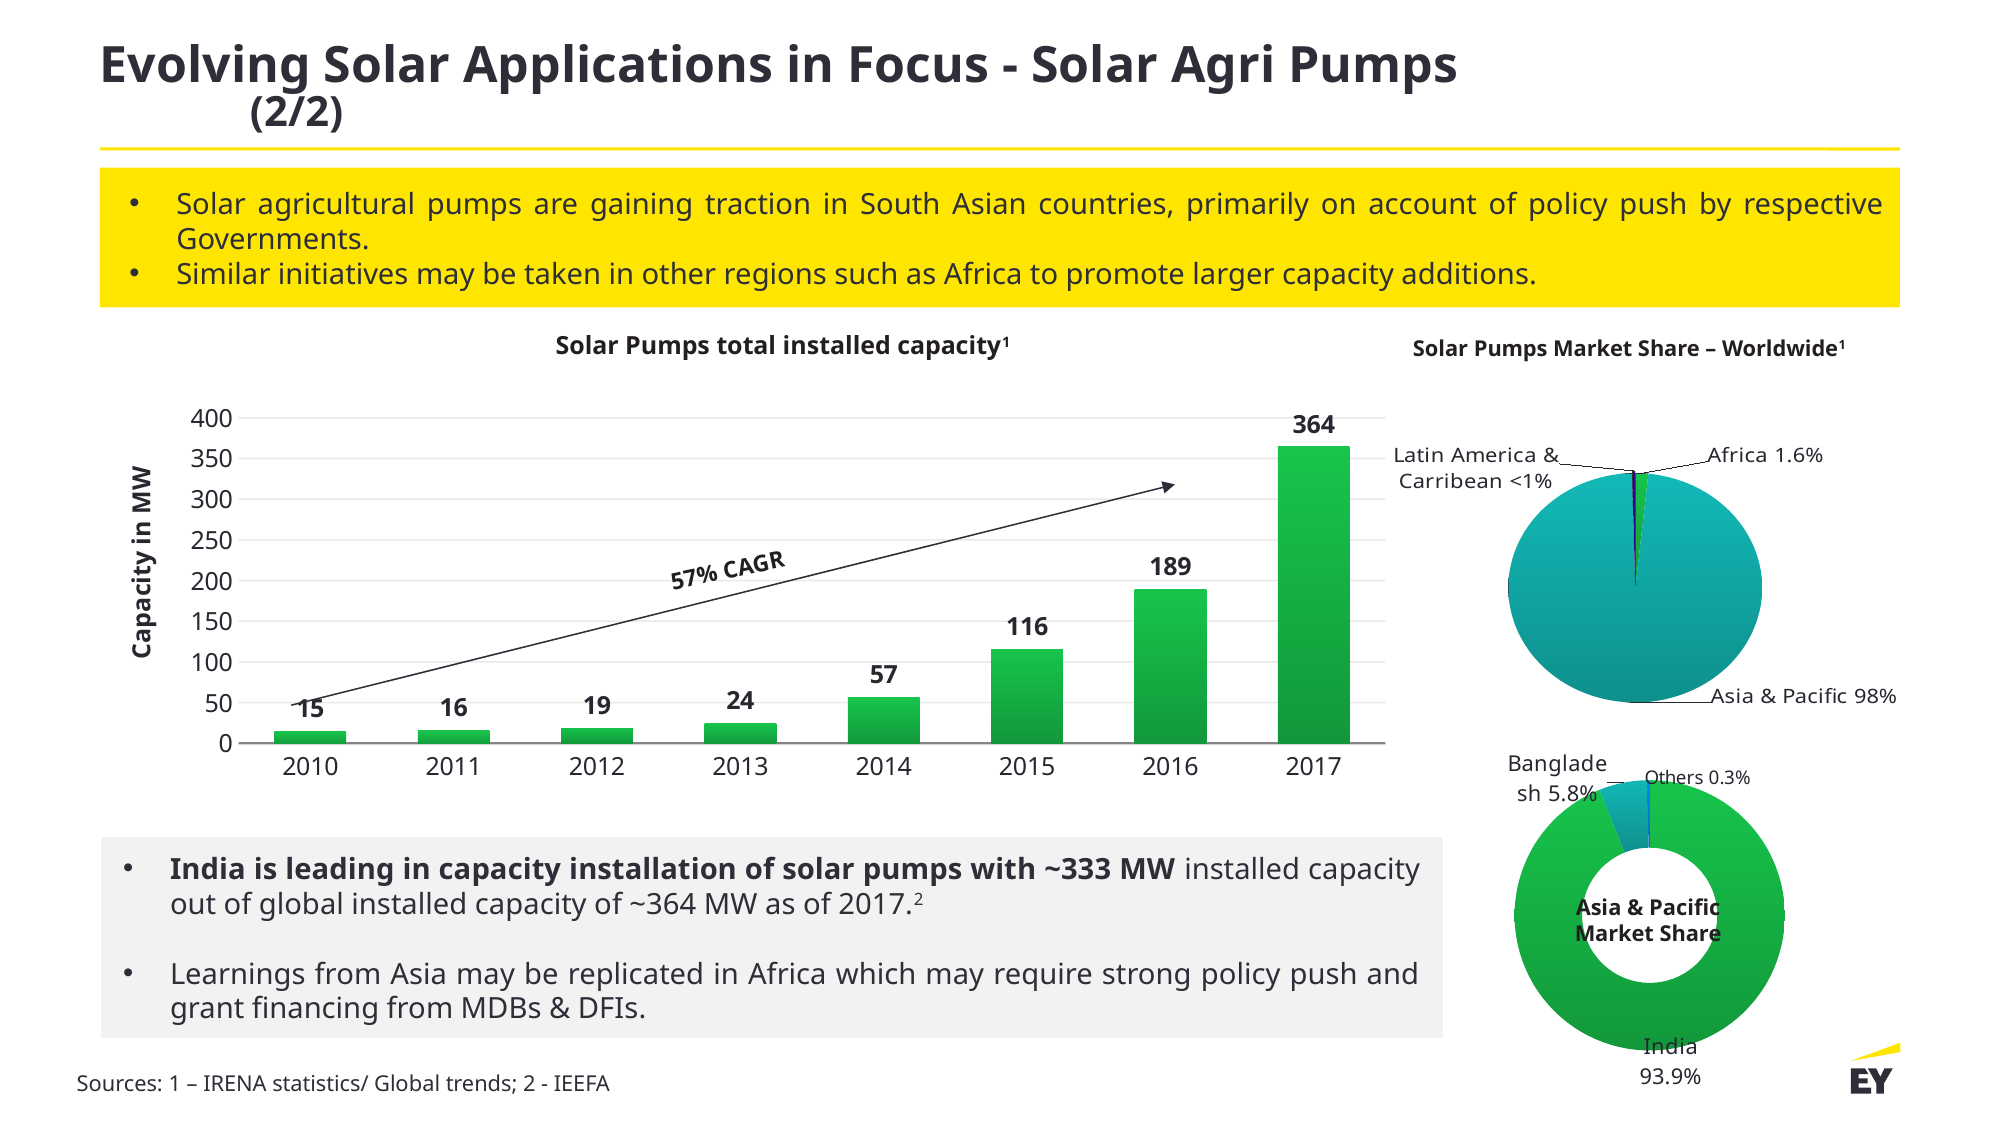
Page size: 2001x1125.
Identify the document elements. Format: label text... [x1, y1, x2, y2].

text_box India is leading in capacity installation of solar pumps with ~333 MW installed capacity out of global installed capacity of ~364 MW as of 2017.2 Learnings from Asia may be replicated in Africa which may require strong policy push and grant financing from MDBs & DFIs. [99, 835, 1342, 1039]
chart [67, 370, 1975, 1109]
text_box Sources: 1 – IRENA statistics/ Global trends; 2 - IEEFA [76, 1067, 1342, 1096]
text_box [291, 484, 1176, 706]
text_box Solar Pumps Market Share – Worldwide1 [1326, 326, 1933, 372]
title Evolving Solar Applications in Focus - Solar Agri Pumps (2/2) [99, 40, 1900, 137]
text_box Solar agricultural pumps are gaining traction in South Asian countries, primarily on account of policy push by respective Governments. Similar initiatives may be taken in other regions such as Africa to promote larger capacity additions. [98, 165, 1902, 309]
text_box Solar Pumps total installed capacity1 [540, 322, 1026, 368]
